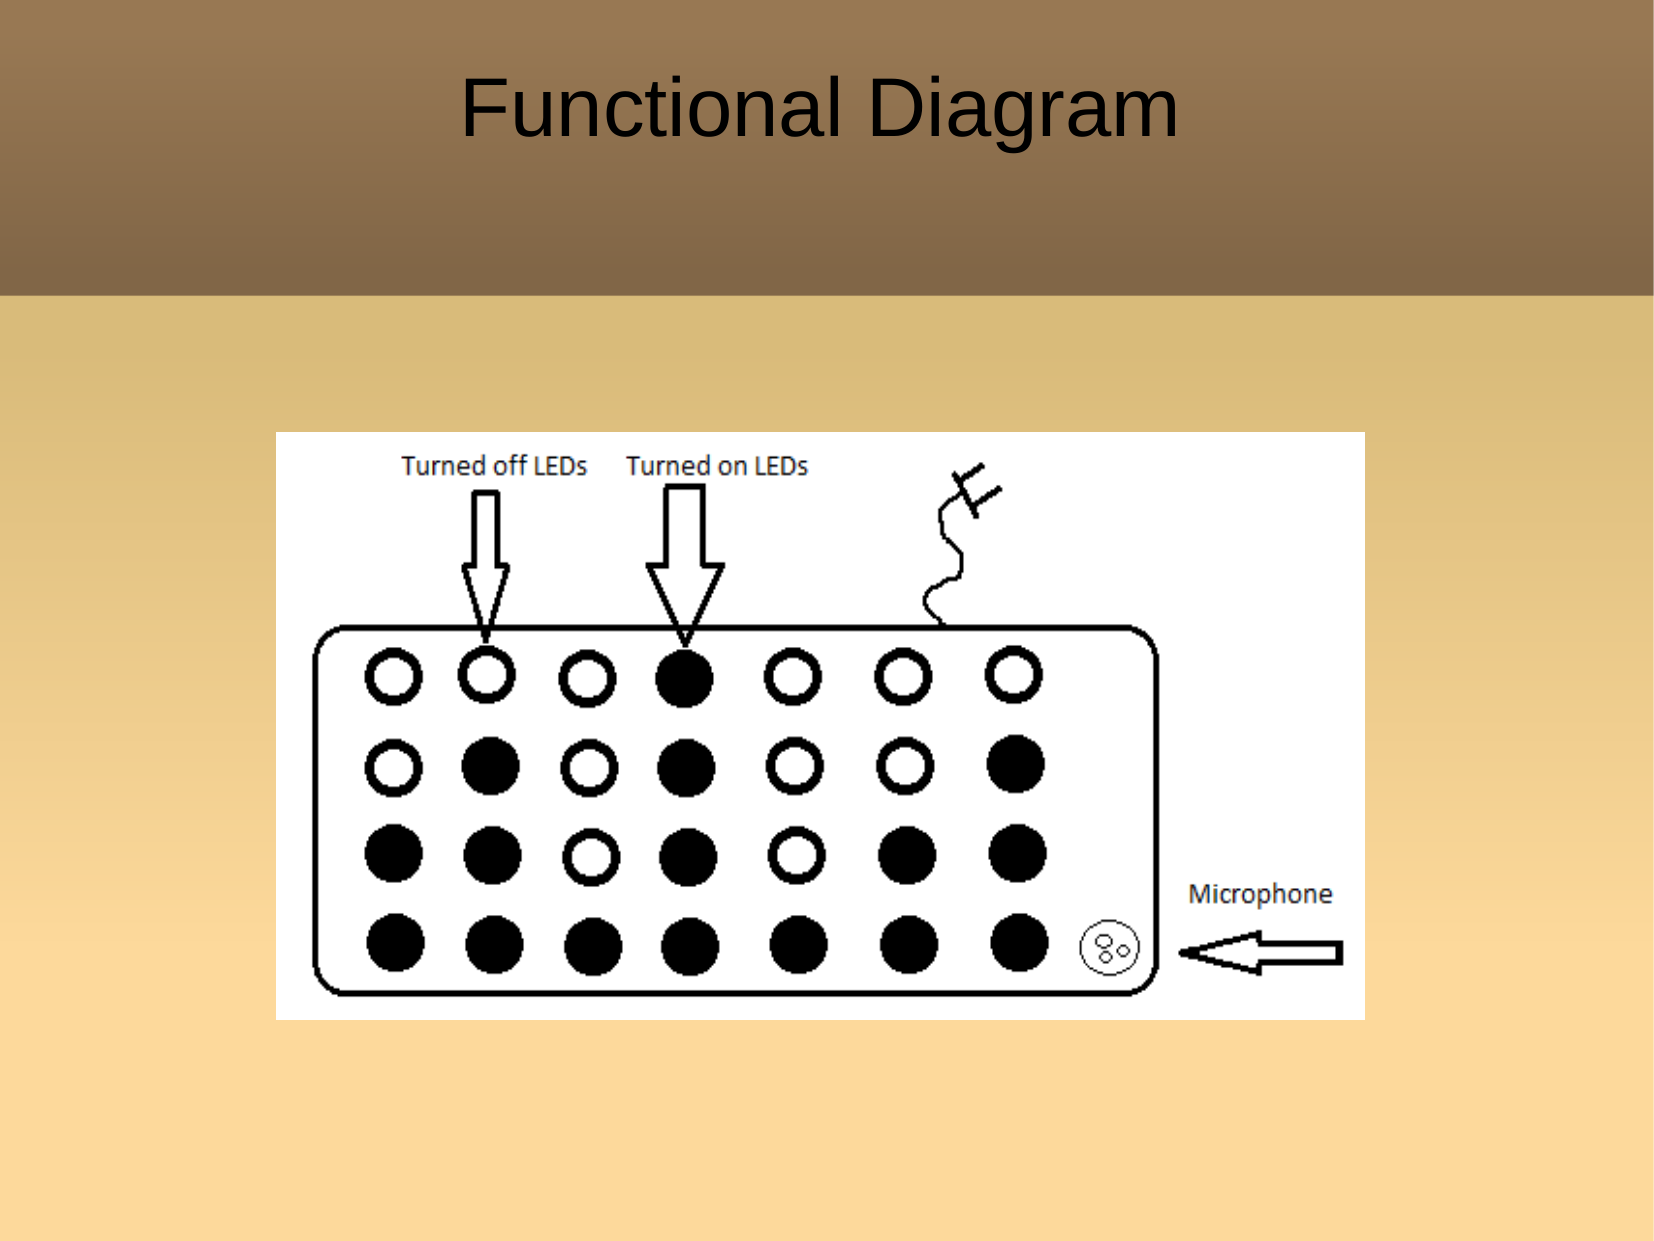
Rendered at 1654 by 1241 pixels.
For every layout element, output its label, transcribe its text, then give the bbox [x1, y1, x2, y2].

picture [0, 0, 1654, 1241]
text_box Functional Diagram [76, 0, 1565, 207]
